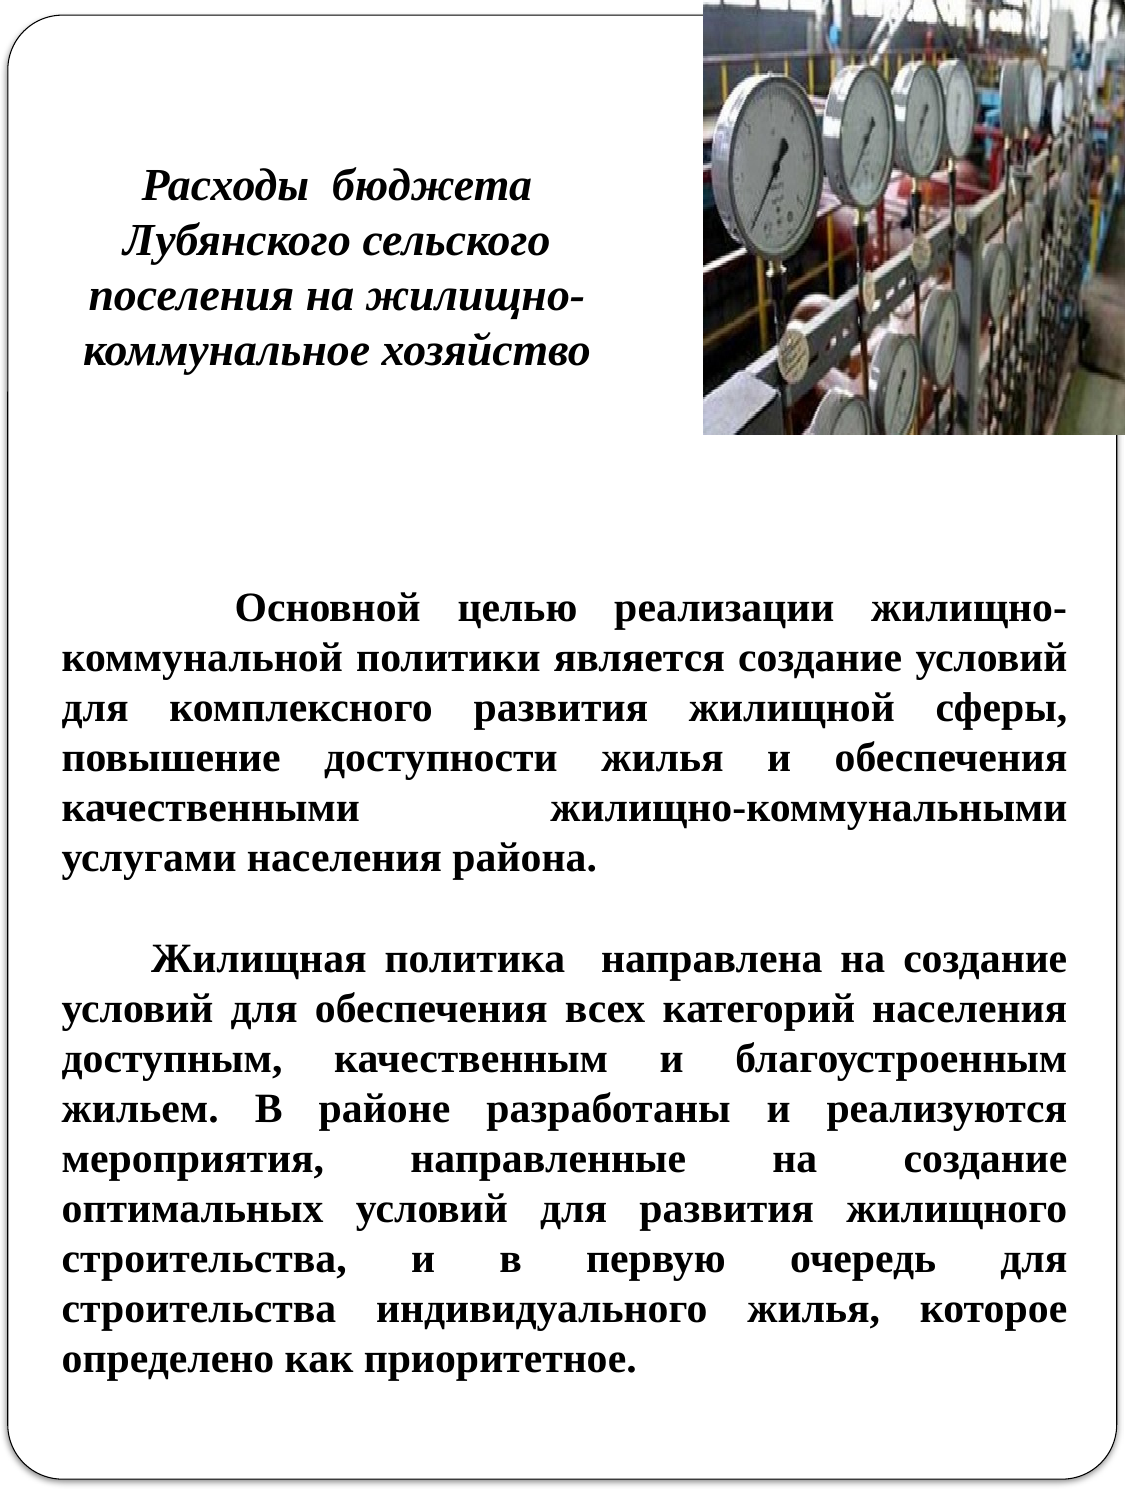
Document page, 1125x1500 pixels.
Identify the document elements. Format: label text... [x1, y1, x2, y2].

text_box Основной целью реализации жилищно-коммунальной политики является создание условий для комплексного развития жилищной сферы, повышение доступности жилья и обеспечения качественными жилищно-коммунальными услугами населения района. Жилищная политика направлена на создание условий для обеспечения всех категорий населения доступным, качественным и благоустроенным жильем. В районе разработаны и реализуются мероприятия, направленные на создание оптимальных условий для развития жилищного строительства, и в первую очередь для строительства индивидуального жилья, которое определено как приоритетное. [46, 572, 1083, 1388]
picture [703, 0, 1125, 435]
text_box Расходы бюджета Лубянского сельского поселения на жилищно-коммунальное хозяйство [66, 147, 608, 383]
